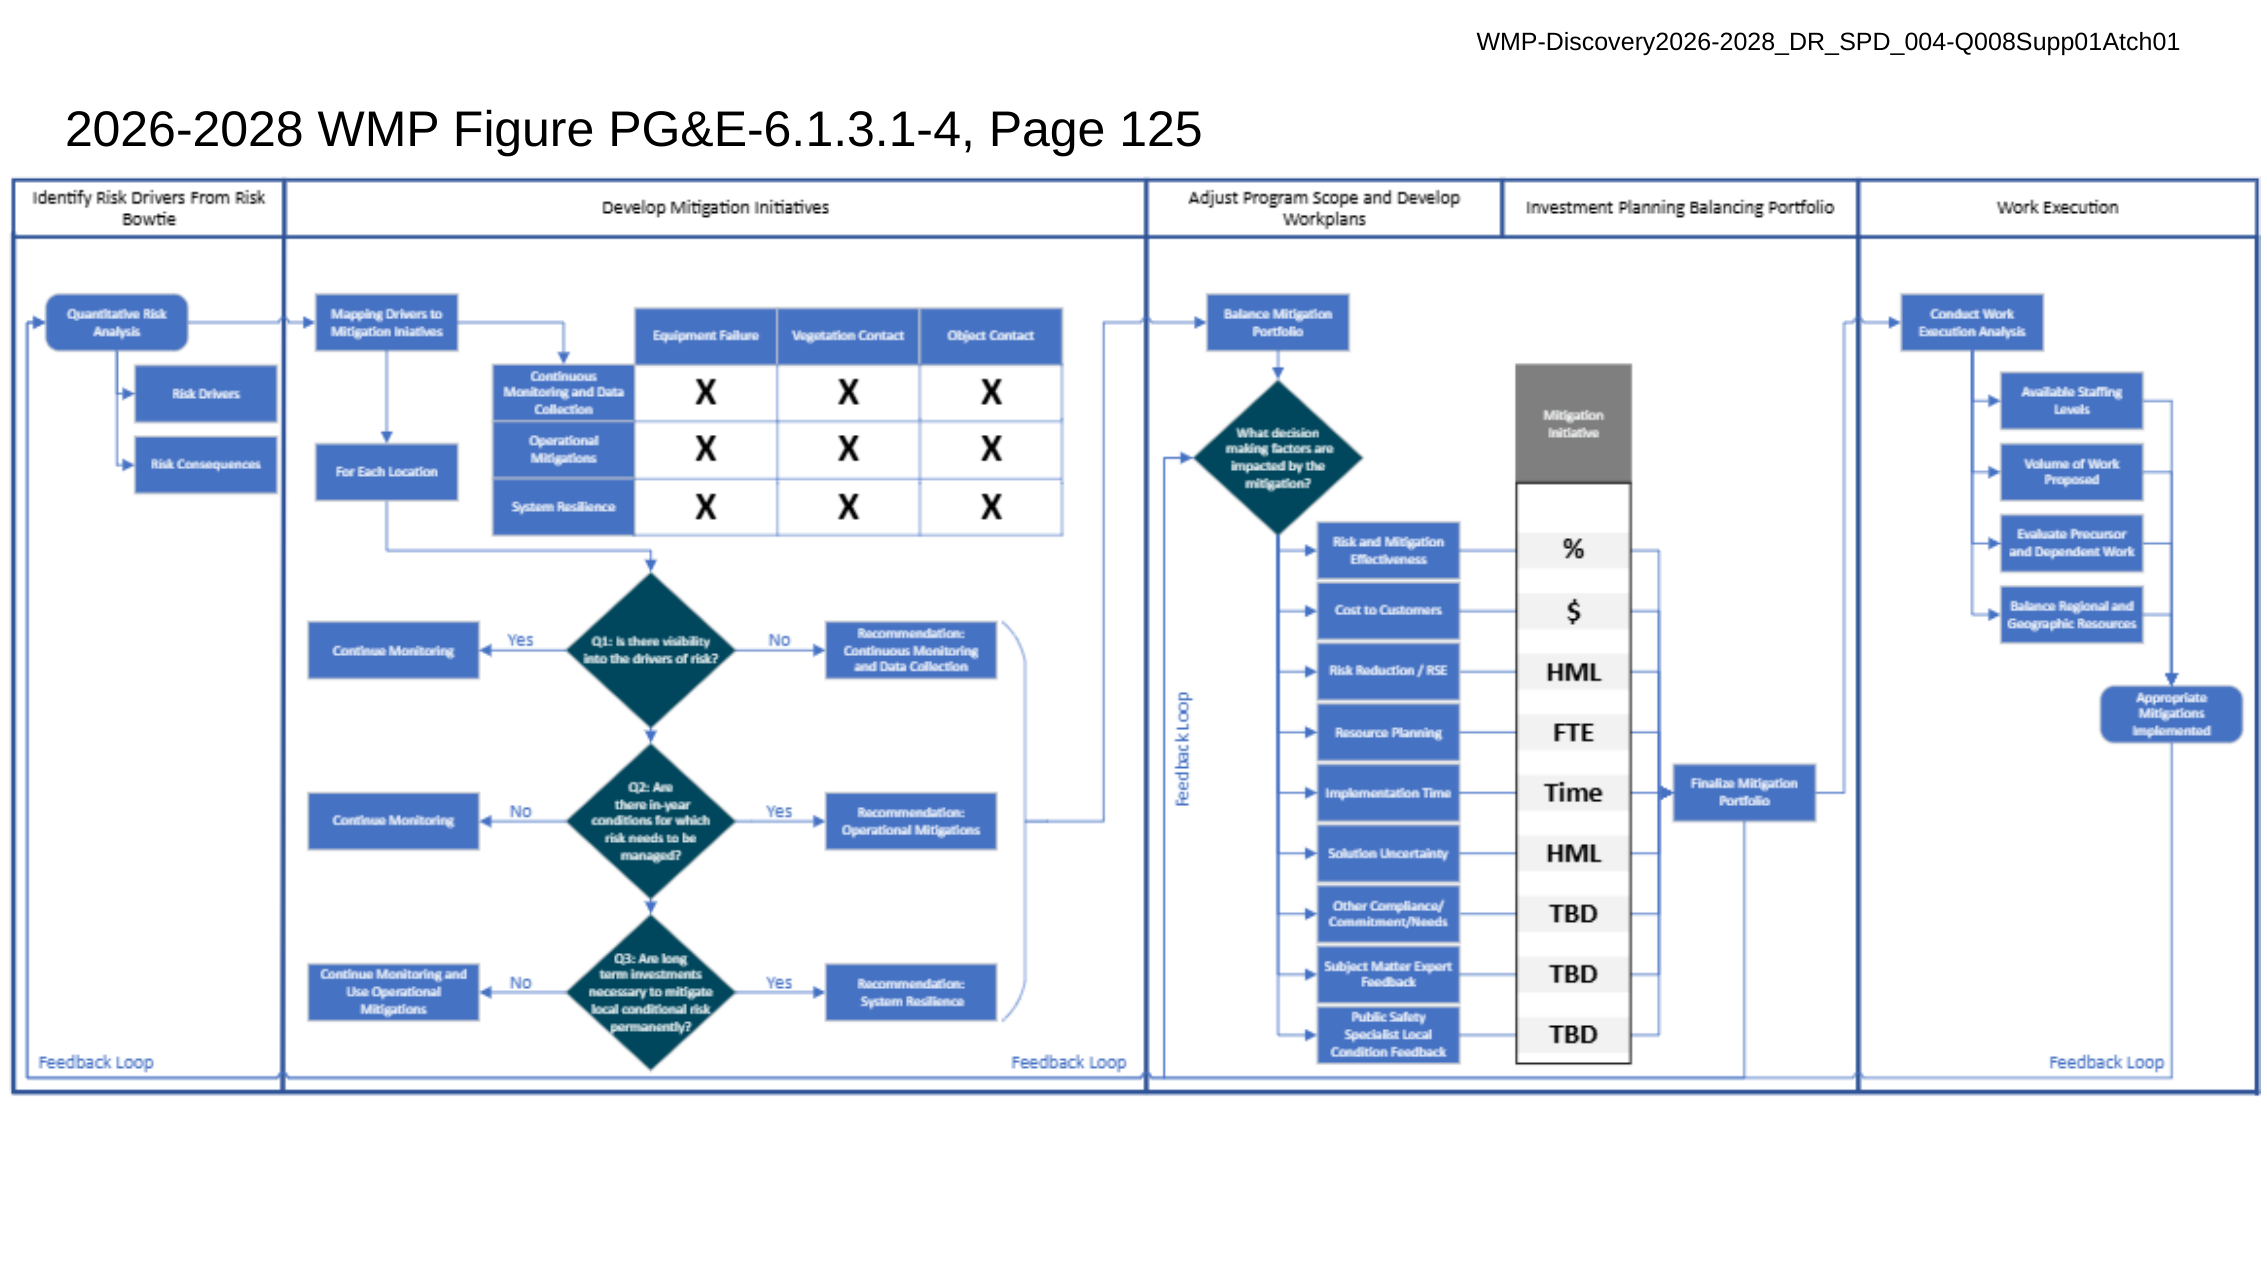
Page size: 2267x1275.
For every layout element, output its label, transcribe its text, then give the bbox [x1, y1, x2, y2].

title 2026-2028 WMP Figure PG&E-6.1.3.1-4, Page 125 [50, 63, 2212, 175]
text_box WMP-Discovery2026-2028_DR_SPD_004-Q008Supp01Atch01 [1461, 18, 2198, 63]
picture [6, 175, 2261, 1100]
